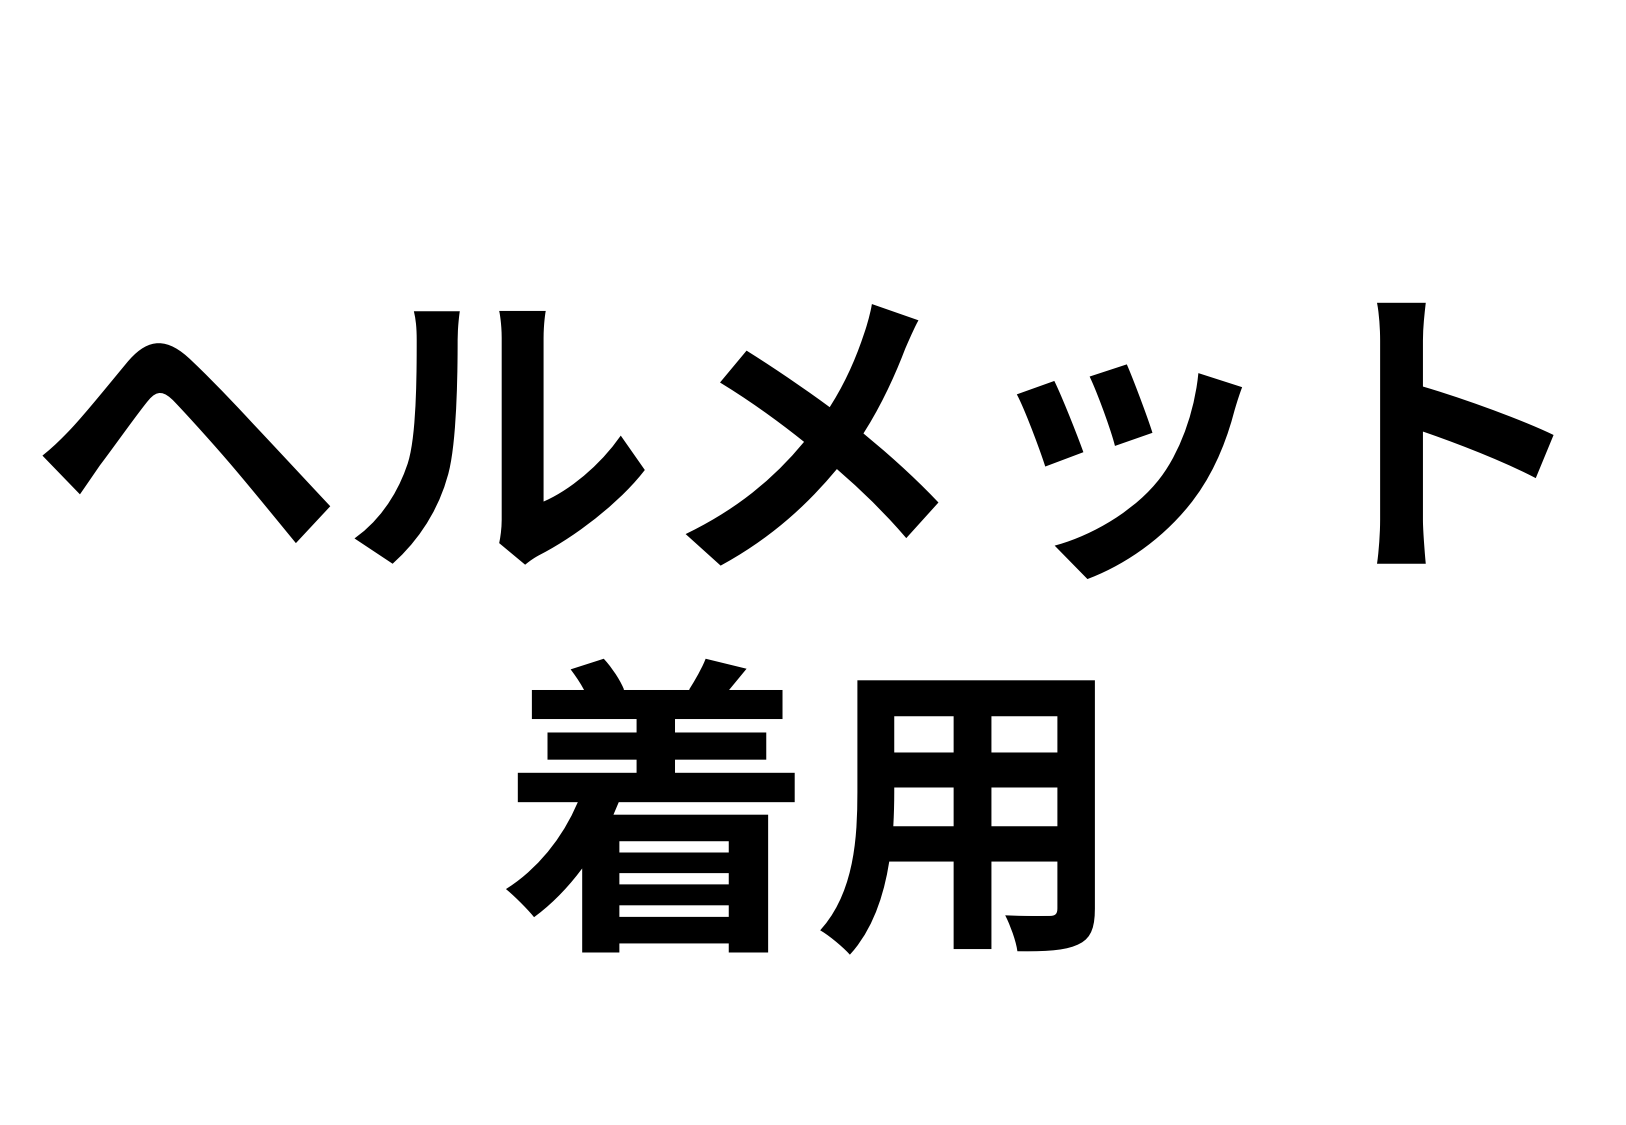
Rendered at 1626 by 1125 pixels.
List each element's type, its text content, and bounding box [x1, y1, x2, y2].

text_box ヘルメット 着用 [0, 230, 1625, 996]
